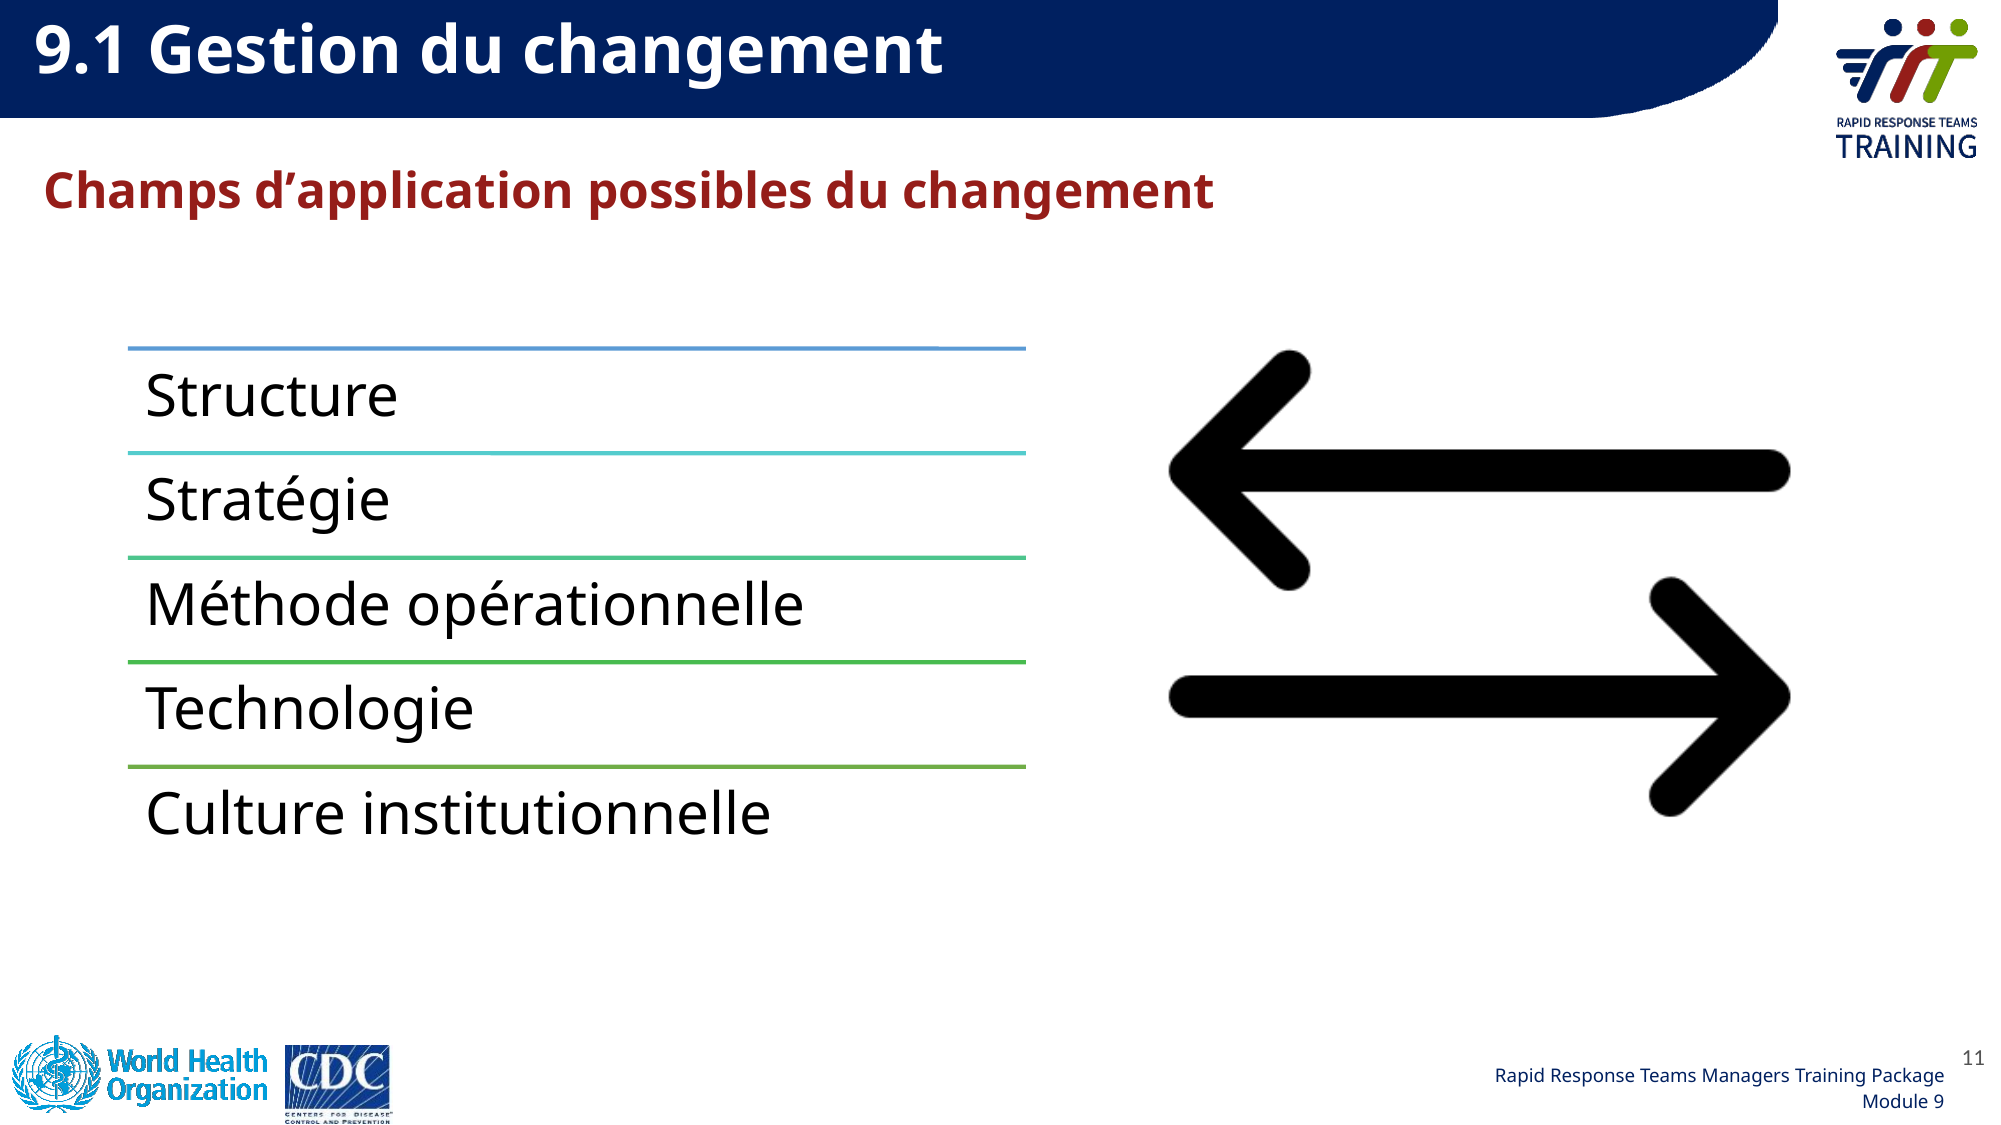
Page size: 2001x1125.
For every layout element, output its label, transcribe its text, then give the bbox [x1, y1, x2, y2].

picture [1141, 245, 1819, 923]
text_box 9.1 Gestion du changement [19, 0, 1036, 95]
title Champs dʼapplication possibles du changement [35, 139, 1358, 247]
picture [12, 1084, 46, 1113]
picture [12, 1035, 53, 1067]
picture [43, 1088, 54, 1094]
picture [285, 1045, 393, 1124]
picture [28, 1054, 36, 1077]
picture [36, 1035, 267, 1113]
picture [38, 1092, 54, 1100]
picture [46, 1056, 54, 1061]
picture [1835, 19, 1978, 167]
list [127, 348, 1027, 872]
picture [0, 0, 1778, 118]
slide_number 11 [1931, 1035, 2000, 1088]
picture [34, 1058, 41, 1077]
picture [38, 1044, 53, 1052]
picture [50, 1109, 62, 1113]
